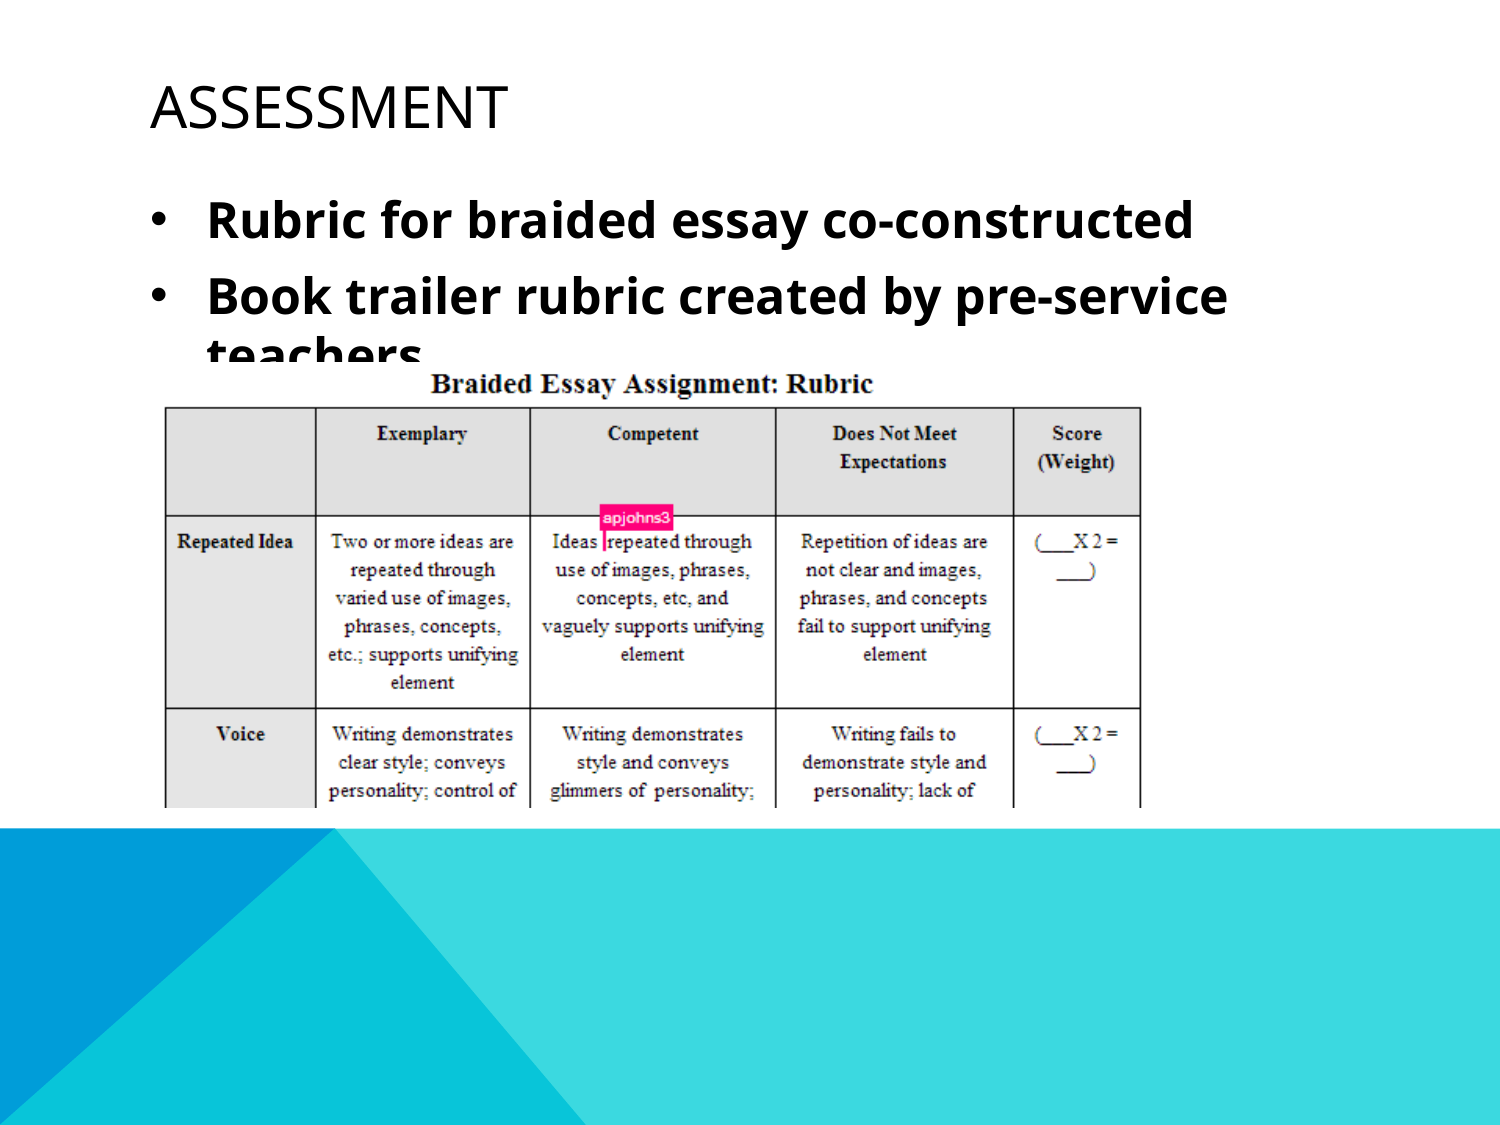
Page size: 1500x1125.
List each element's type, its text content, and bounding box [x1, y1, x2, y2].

picture [162, 362, 1168, 809]
list Rubric for braided essay co-constructed Book trailer rubric created by pre-service teachers [135, 180, 1369, 768]
title Assessment [135, 60, 1369, 150]
